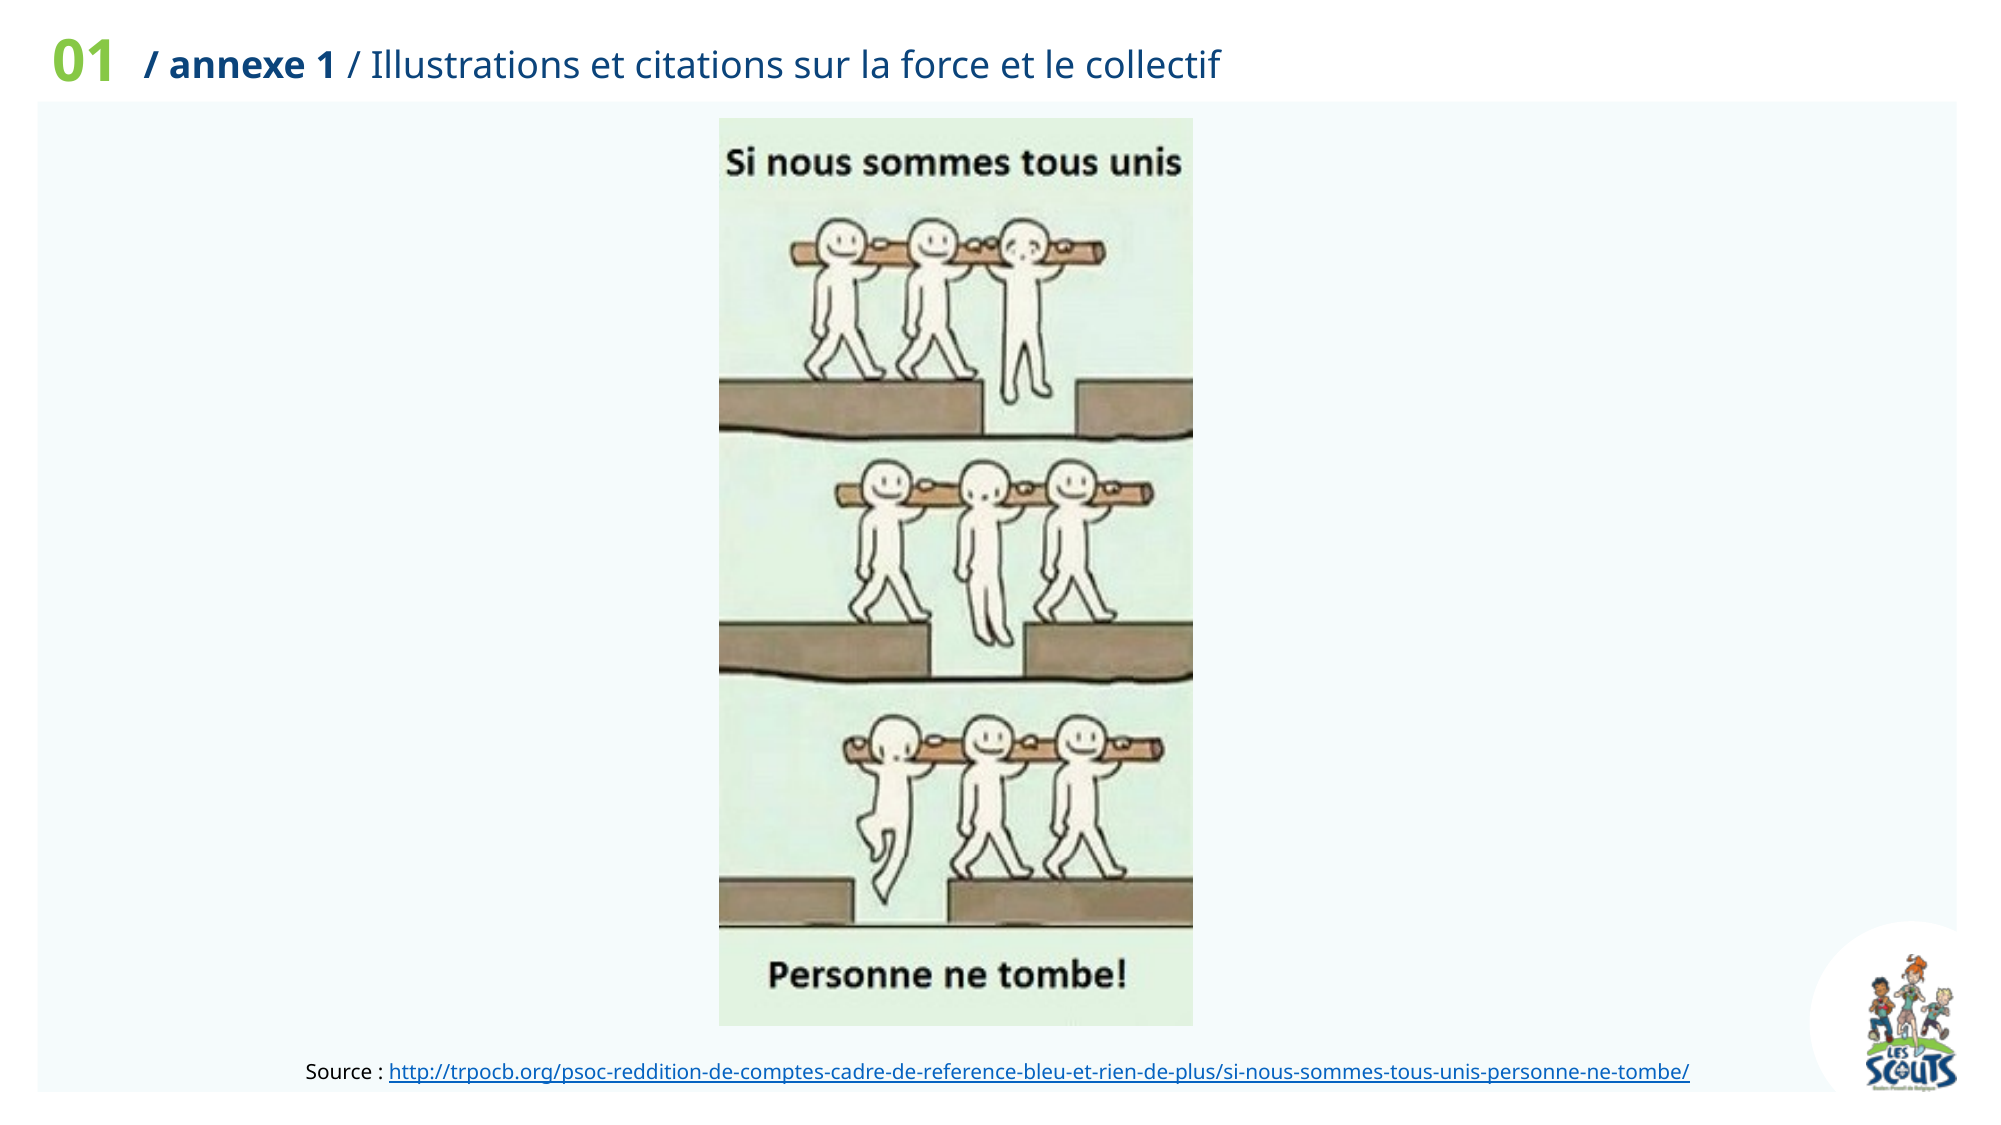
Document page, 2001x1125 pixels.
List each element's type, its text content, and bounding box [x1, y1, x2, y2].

text_box 01 [37, 15, 151, 101]
text_box / annexe 1 / Illustrations et citations sur la force et le collectif [151, 33, 1310, 94]
picture [1866, 954, 1957, 1092]
picture [719, 118, 1193, 1026]
text_box Source : http://trpocb.org/psoc-reddition-de-comptes-cadre-de-reference-bleu-et-rien-de-plus/si-nous-sommes-tous-unis-personne-ne-tombe/ [207, 1051, 1705, 1095]
